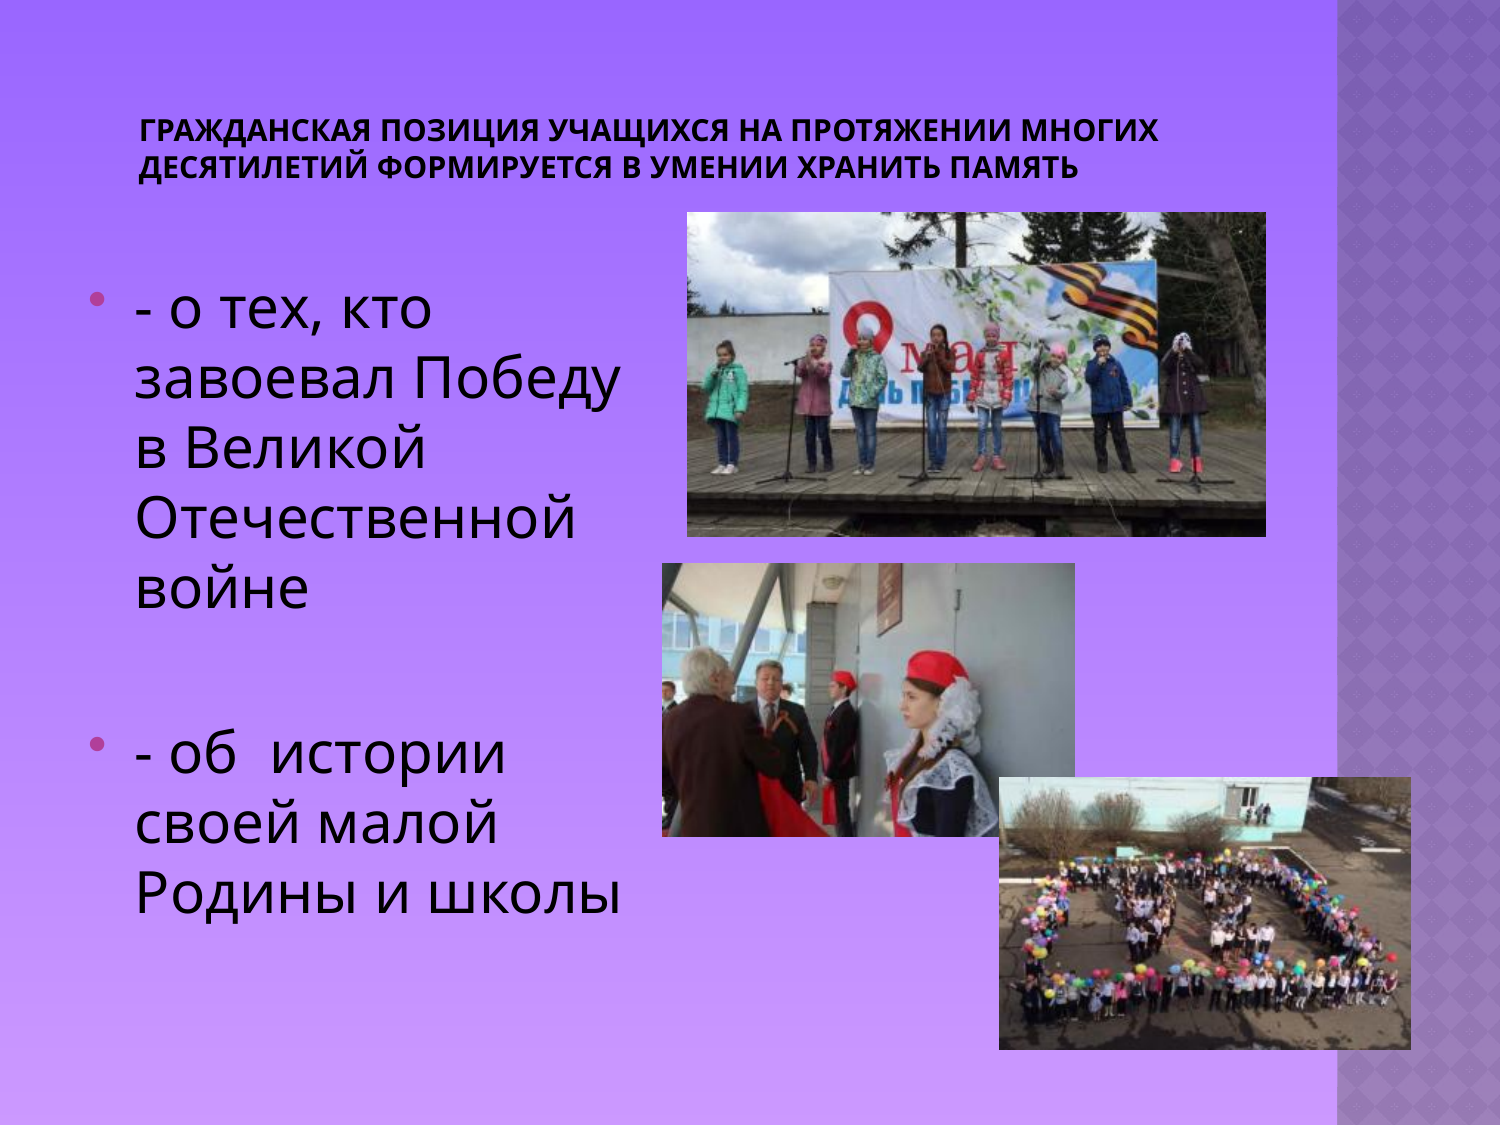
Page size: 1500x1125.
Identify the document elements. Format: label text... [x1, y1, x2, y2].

picture [662, 562, 1411, 1050]
list - о тех, кто завоевал Победу в Великой Отечественной войне - об истории своей малой Родины и школы [74, 262, 653, 1006]
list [687, 211, 1266, 538]
title Гражданская позиция учащихся на протяжении многих десятилетий формируется в умении хранить память [131, 109, 1259, 246]
